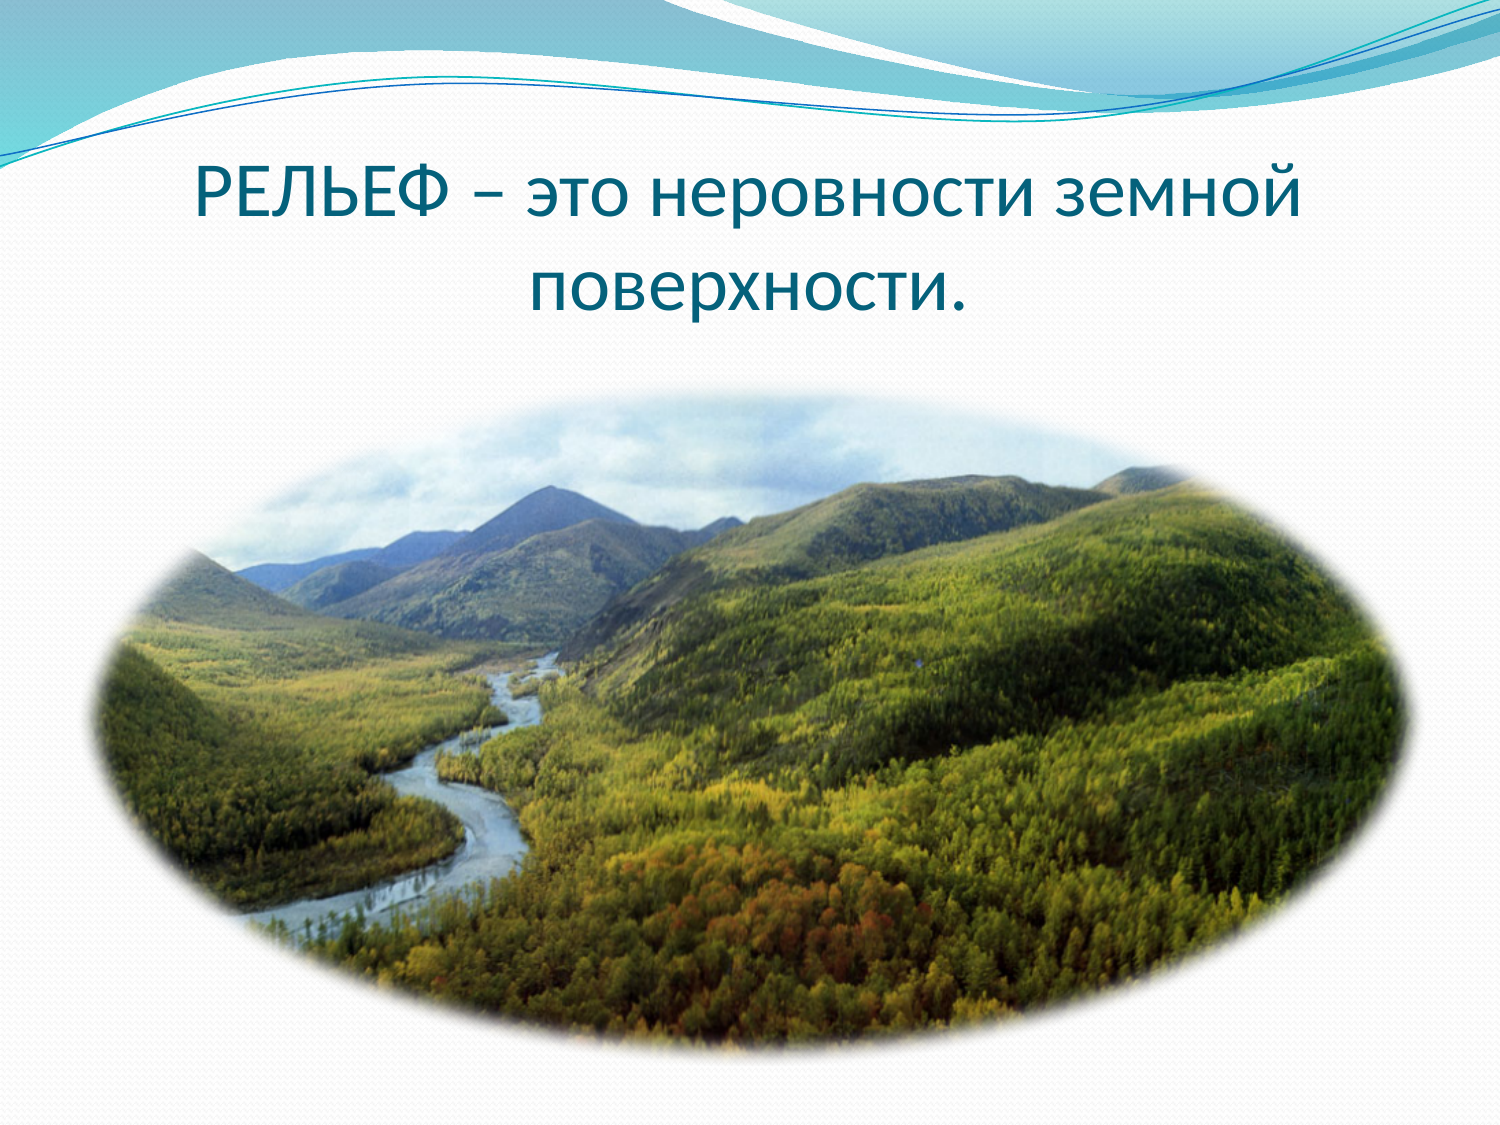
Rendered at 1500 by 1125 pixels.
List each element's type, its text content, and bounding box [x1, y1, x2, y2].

title РЕЛЬЕФ – это неровности земной поверхности. [49, 37, 1450, 327]
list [76, 373, 1427, 1068]
